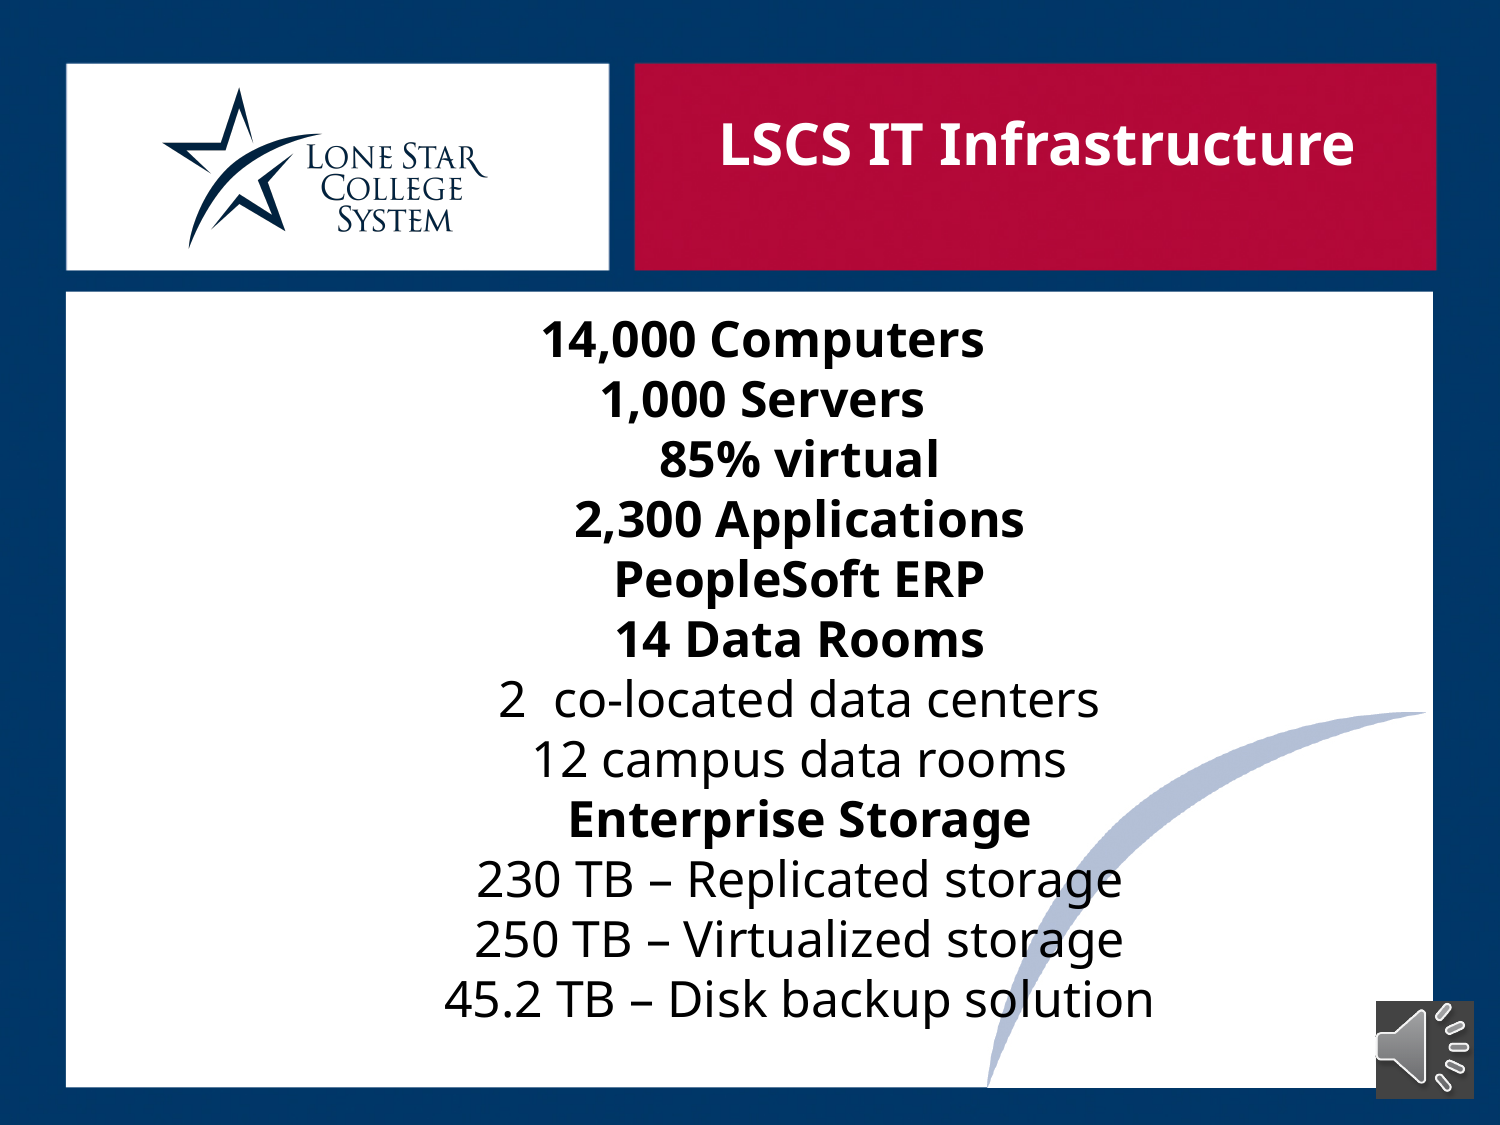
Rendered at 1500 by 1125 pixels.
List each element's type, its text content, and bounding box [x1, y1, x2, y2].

text_box 14,000 Computers 1,000 Servers 85% virtual 2,300 Applications PeopleSoft ERP 14 Data Rooms 2 co-located data centers 12 campus data rooms Enterprise Storage 230 TB – Replicated storage 250 TB – Virtualized storage 45.2 TB – Disk backup solution [87, 299, 1438, 1035]
picture [0, 0, 1500, 1125]
text_box LSCS IT Infrastructure [637, 99, 1438, 185]
